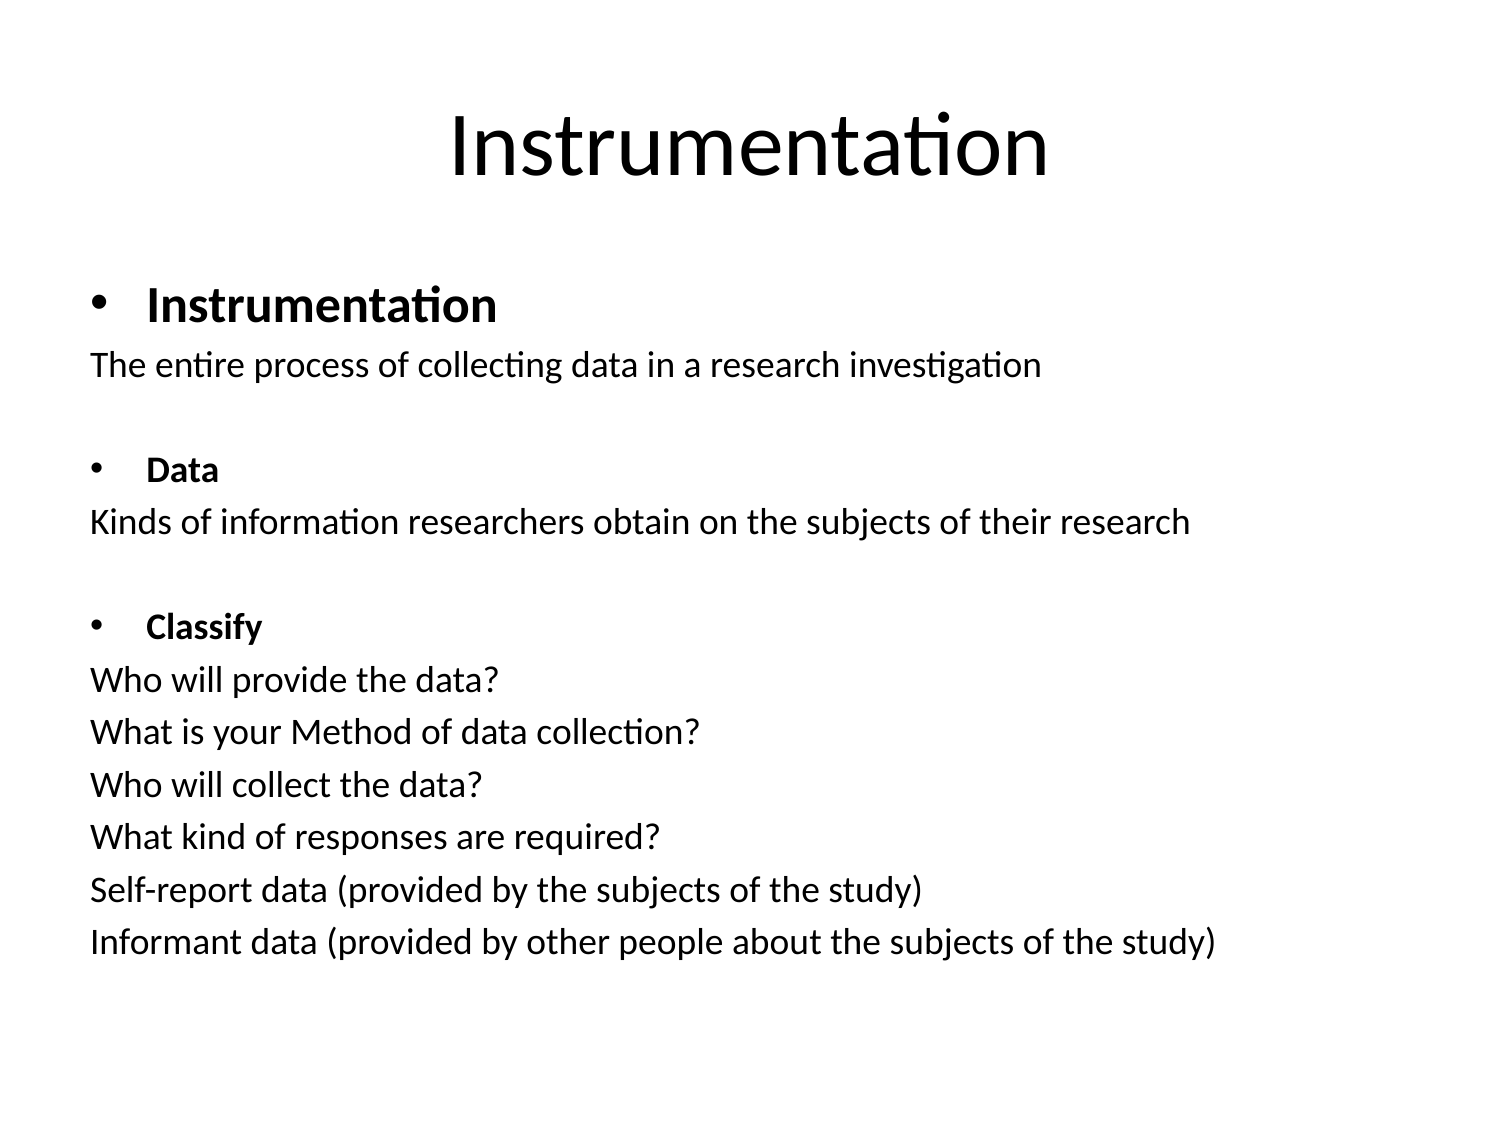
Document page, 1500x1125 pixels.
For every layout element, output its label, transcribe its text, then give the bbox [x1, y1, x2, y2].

list Instrumentation The entire process of collecting data in a research investigation Data Kinds of information researchers obtain on the subjects of their research Classify Who will provide the data? What is your Method of data collection? Who will collect the data? What kind of responses are required? Self-report data (provided by the subjects of the study) Informant data (provided by other people about the subjects of the study) [75, 262, 1425, 1050]
title Instrumentation [75, 45, 1425, 233]
